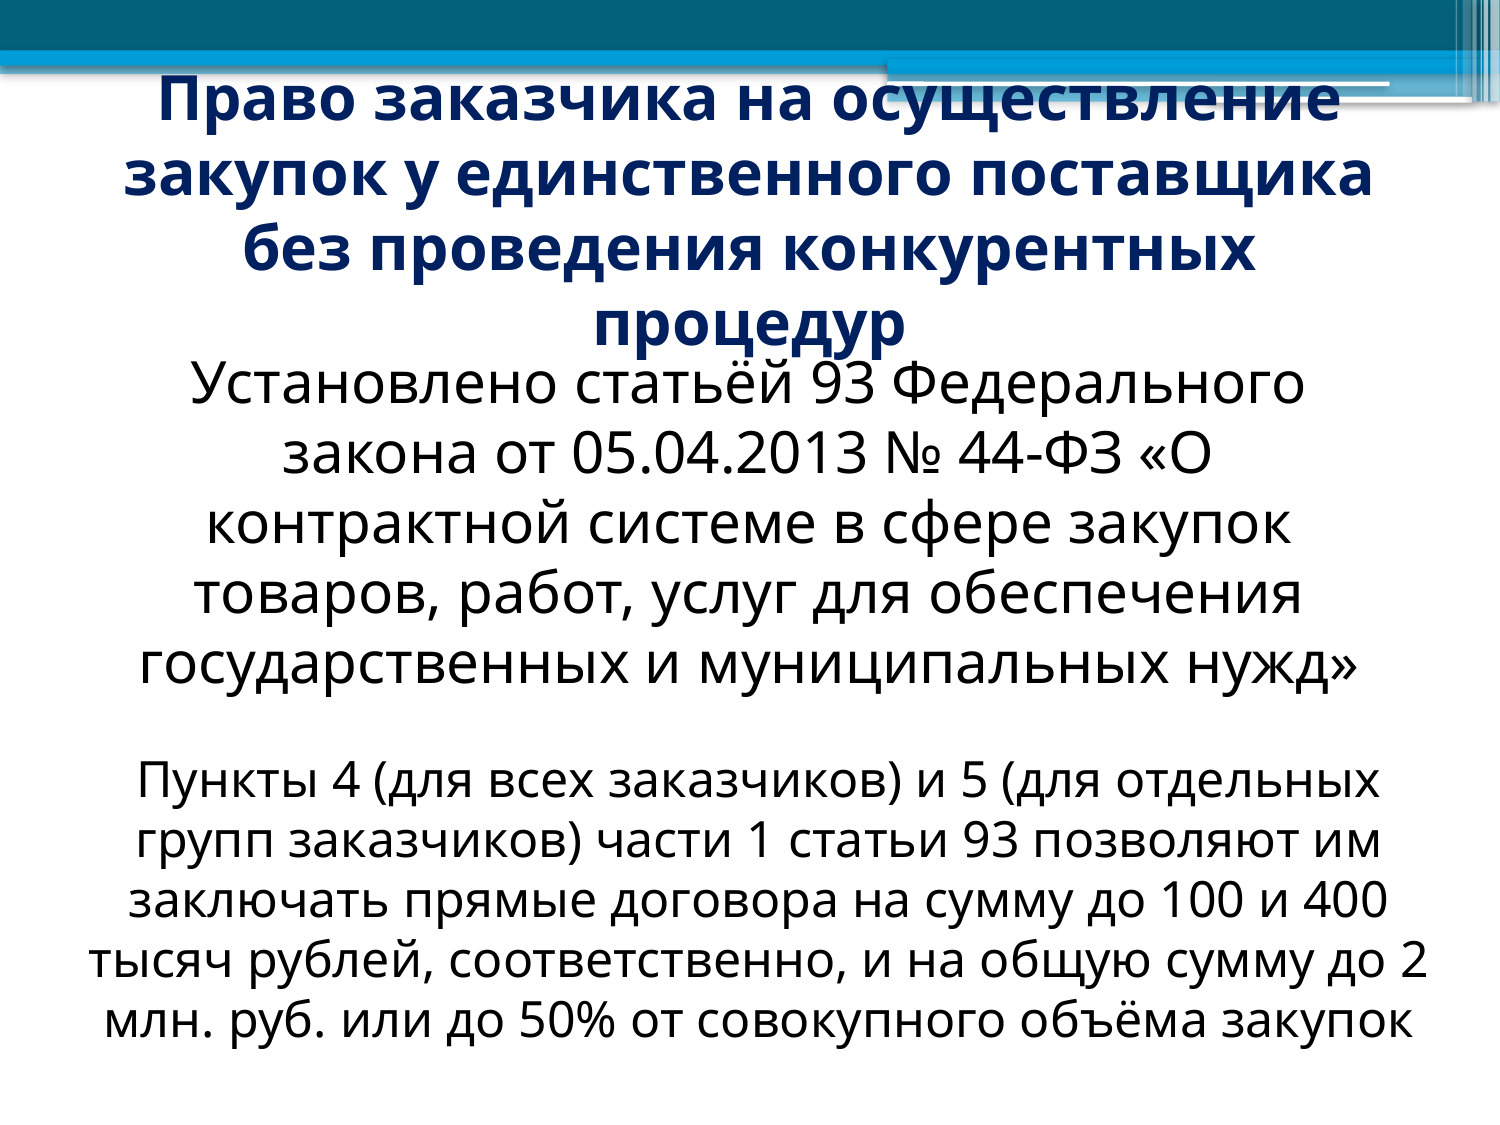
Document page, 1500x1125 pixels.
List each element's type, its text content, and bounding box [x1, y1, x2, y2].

list Установлено статьёй 93 Федерального закона от 05.04.2013 № 44-ФЗ «О контрактной системе в сфере закупок товаров, работ, услуг для обеспечения государственных и муниципальных нужд» [64, 338, 1415, 709]
title Право заказчика на осуществление закупок у единственного поставщика без проведения конкурентных процедур [75, 149, 1425, 268]
text_box Пункты 4 (для всех заказчиков) и 5 (для отдельных групп заказчиков) части 1 статьи 93 позволяют им заключать прямые договора на сумму до 100 и 400 тысяч рублей, соответственно, и на общую сумму до 2 млн. руб. или до 50% от совокупного объёма закупок [29, 739, 1471, 1111]
